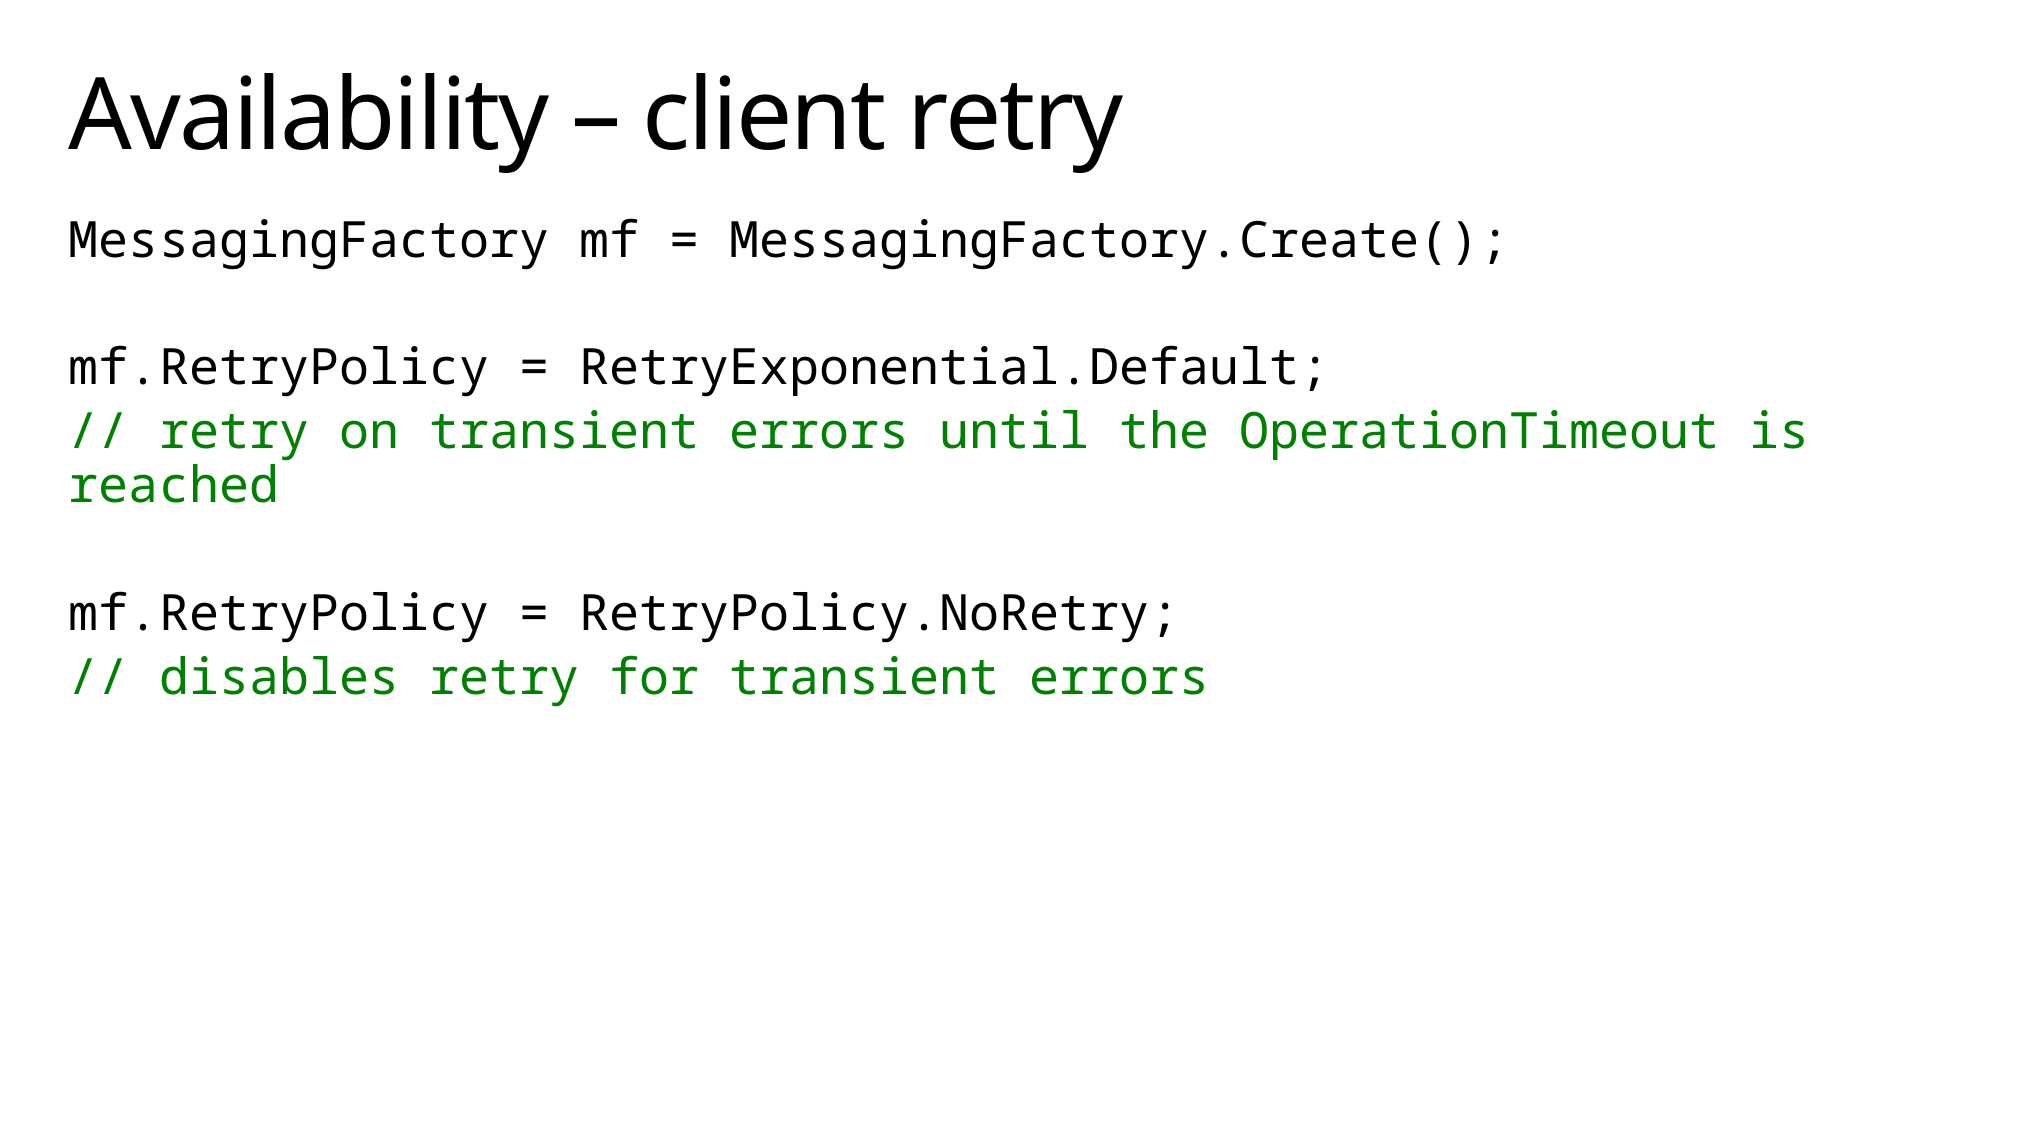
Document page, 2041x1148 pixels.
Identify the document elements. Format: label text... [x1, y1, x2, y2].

list MessagingFactory mf = MessagingFactory.Create(); mf.RetryPolicy = RetryExponential.Default; // retry on transient errors until the OperationTimeout is reached mf.RetryPolicy = RetryPolicy.NoRetry; // disables retry for transient errors [45, 199, 1996, 684]
title Availability – client retry [45, 48, 1996, 199]
